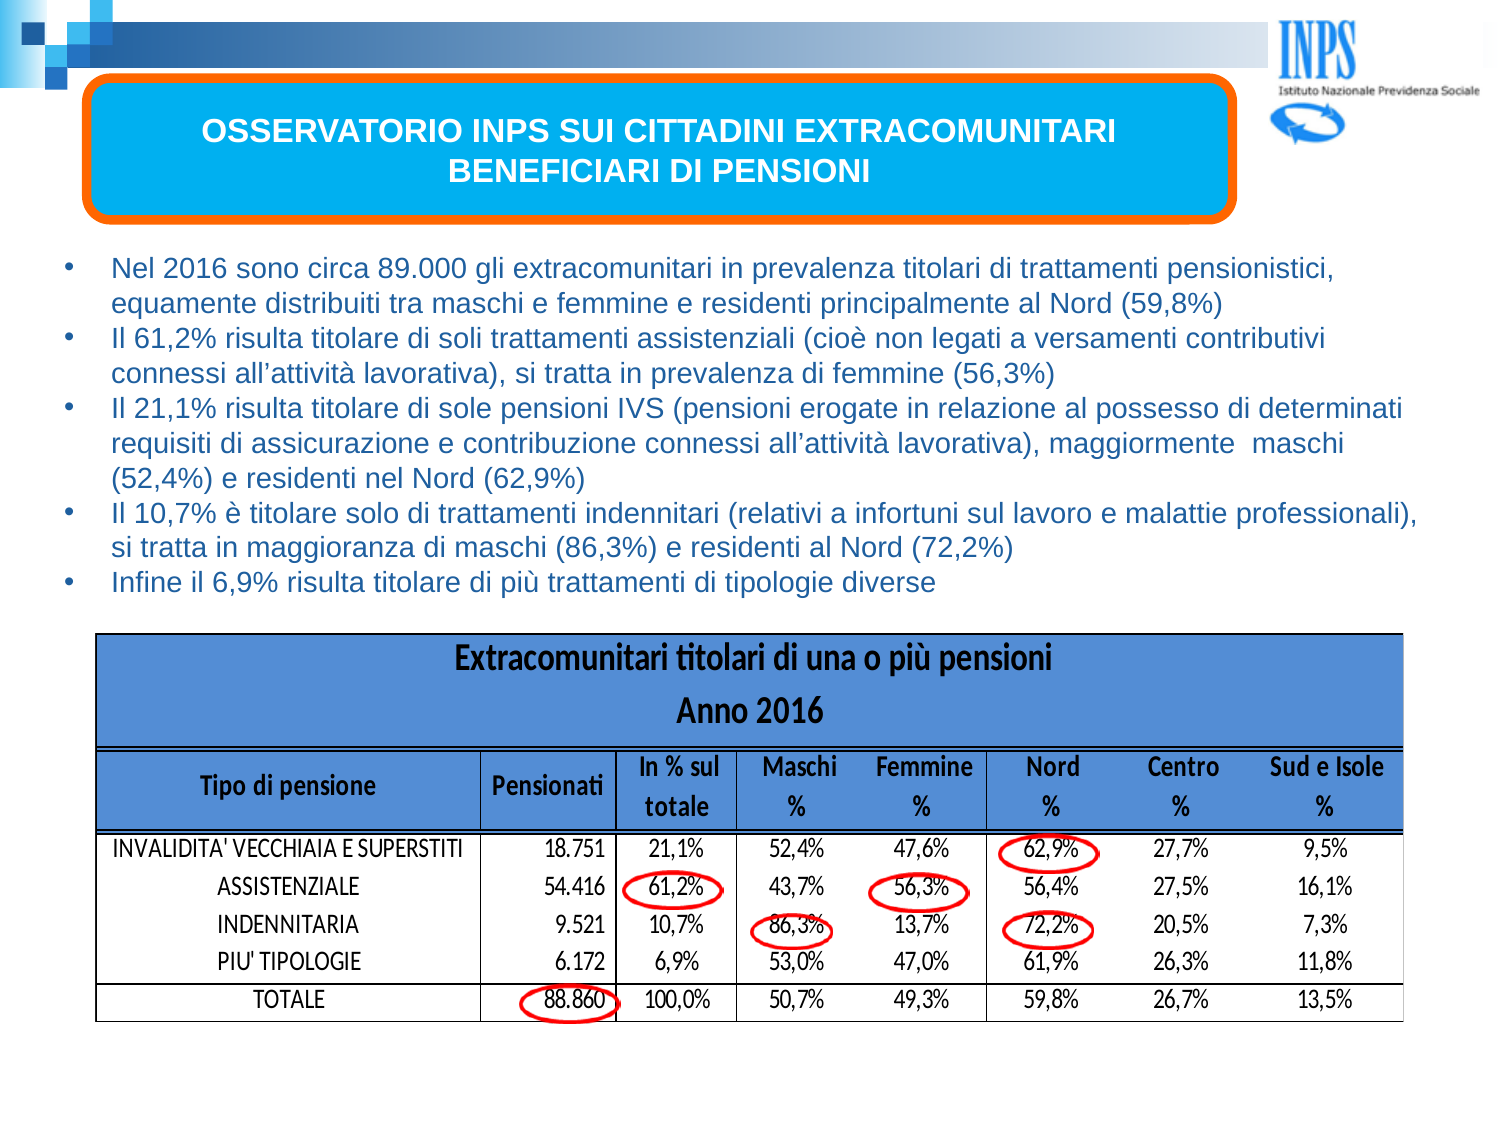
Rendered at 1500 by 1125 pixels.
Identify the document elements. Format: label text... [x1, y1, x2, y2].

picture [1268, 19, 1483, 145]
text_box [86, 231, 1457, 367]
text_box OSSERVATORIO INPS SUI CITTADINI EXTRACOMUNITARI BENEFICIARI DI PENSIONI [84, 76, 1235, 222]
picture [94, 633, 1405, 1024]
text_box Nel 2016 sono circa 89.000 gli extracomunitari in prevalenza titolari di trattamenti pensionistici, equamente distribuiti tra maschi e femmine e residenti principalmente al Nord (59,8%) Il 61,2% risulta titolare di soli trattamenti assistenziali (cioè non legati a versamenti contributivi connessi all’attività lavorativa), si tratta in prevalenza di femmine (56,3%) Il 21,1% risulta titolare di sole pensioni IVS (pensioni erogate in relazione al possesso di determinati requisiti di assicurazione e contribuzione connessi all’attività lavorativa), maggiormente maschi (52,4%) e residenti nel Nord (62,9%) Il 10,7% è titolare solo di trattamenti indennitari (relativi a infortuni sul lavoro e malattie professionali), si tratta in maggioranza di maschi (86,3%) e residenti al Nord (72,2%) Infine il 6,9% risulta titolare di più trattamenti di tipologie diverse [0, 241, 1447, 607]
